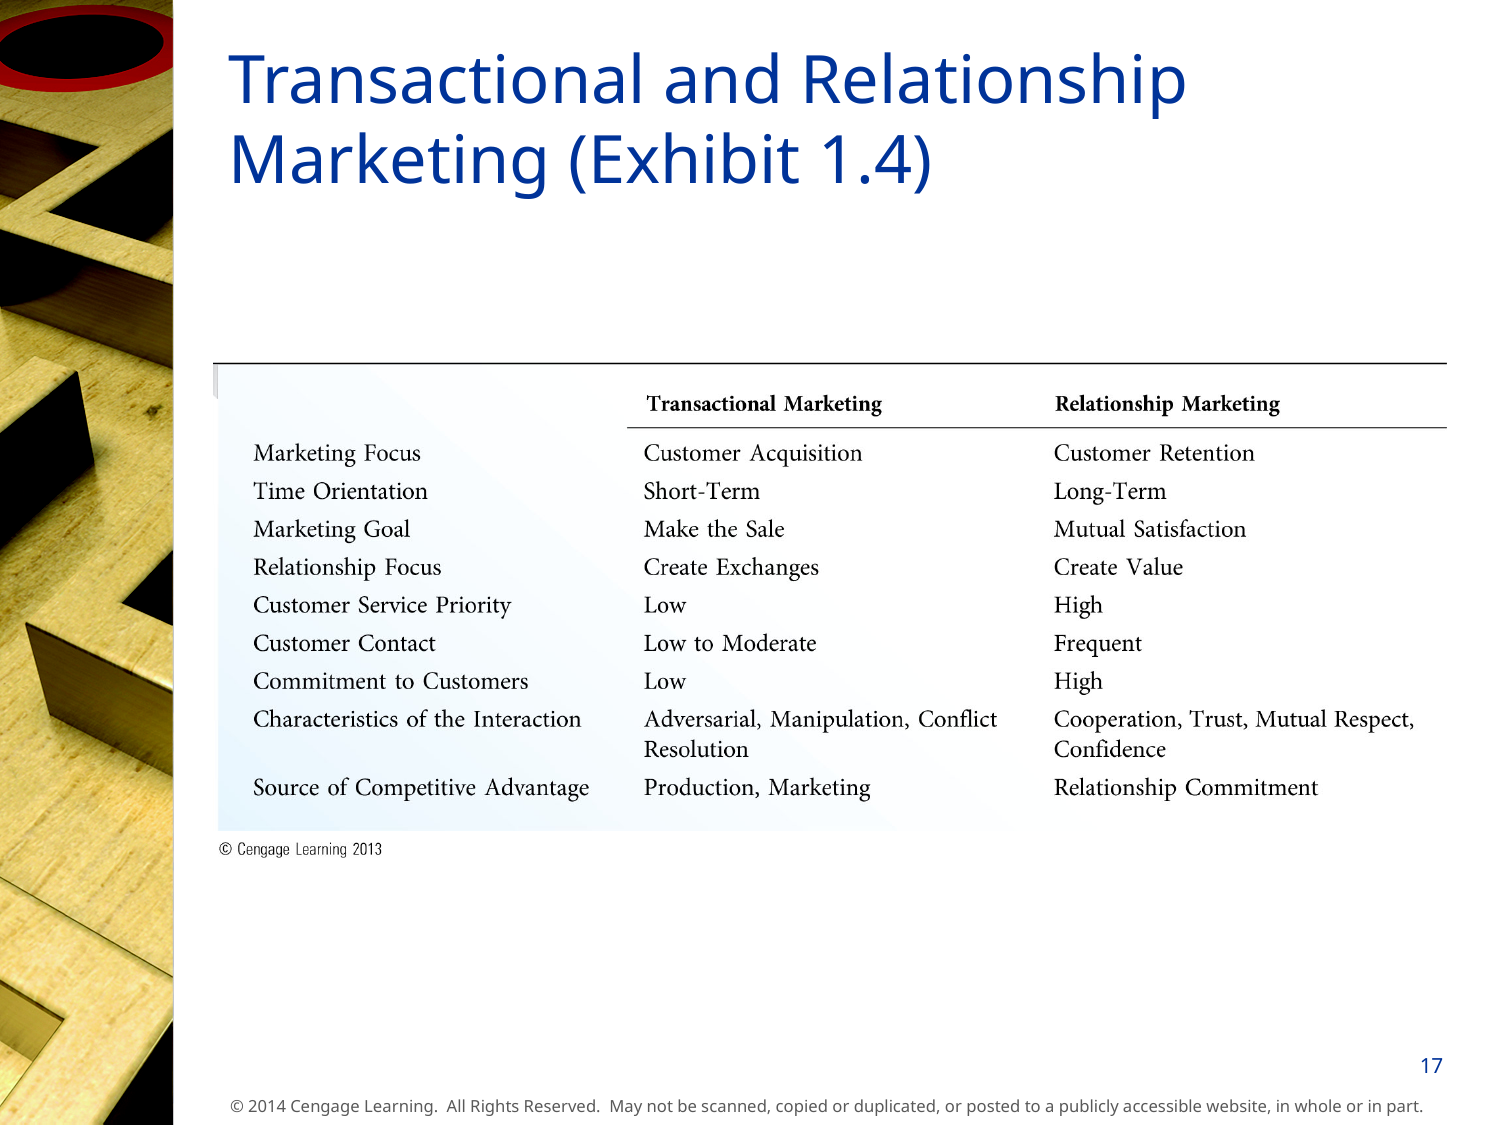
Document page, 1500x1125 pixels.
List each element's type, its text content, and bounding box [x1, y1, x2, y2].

picture [0, 0, 174, 1125]
picture [213, 362, 1448, 859]
slide_number 17 [1386, 1037, 1478, 1097]
title Transactional and Relationship Marketing (Exhibit 1.4) [213, 29, 1454, 213]
